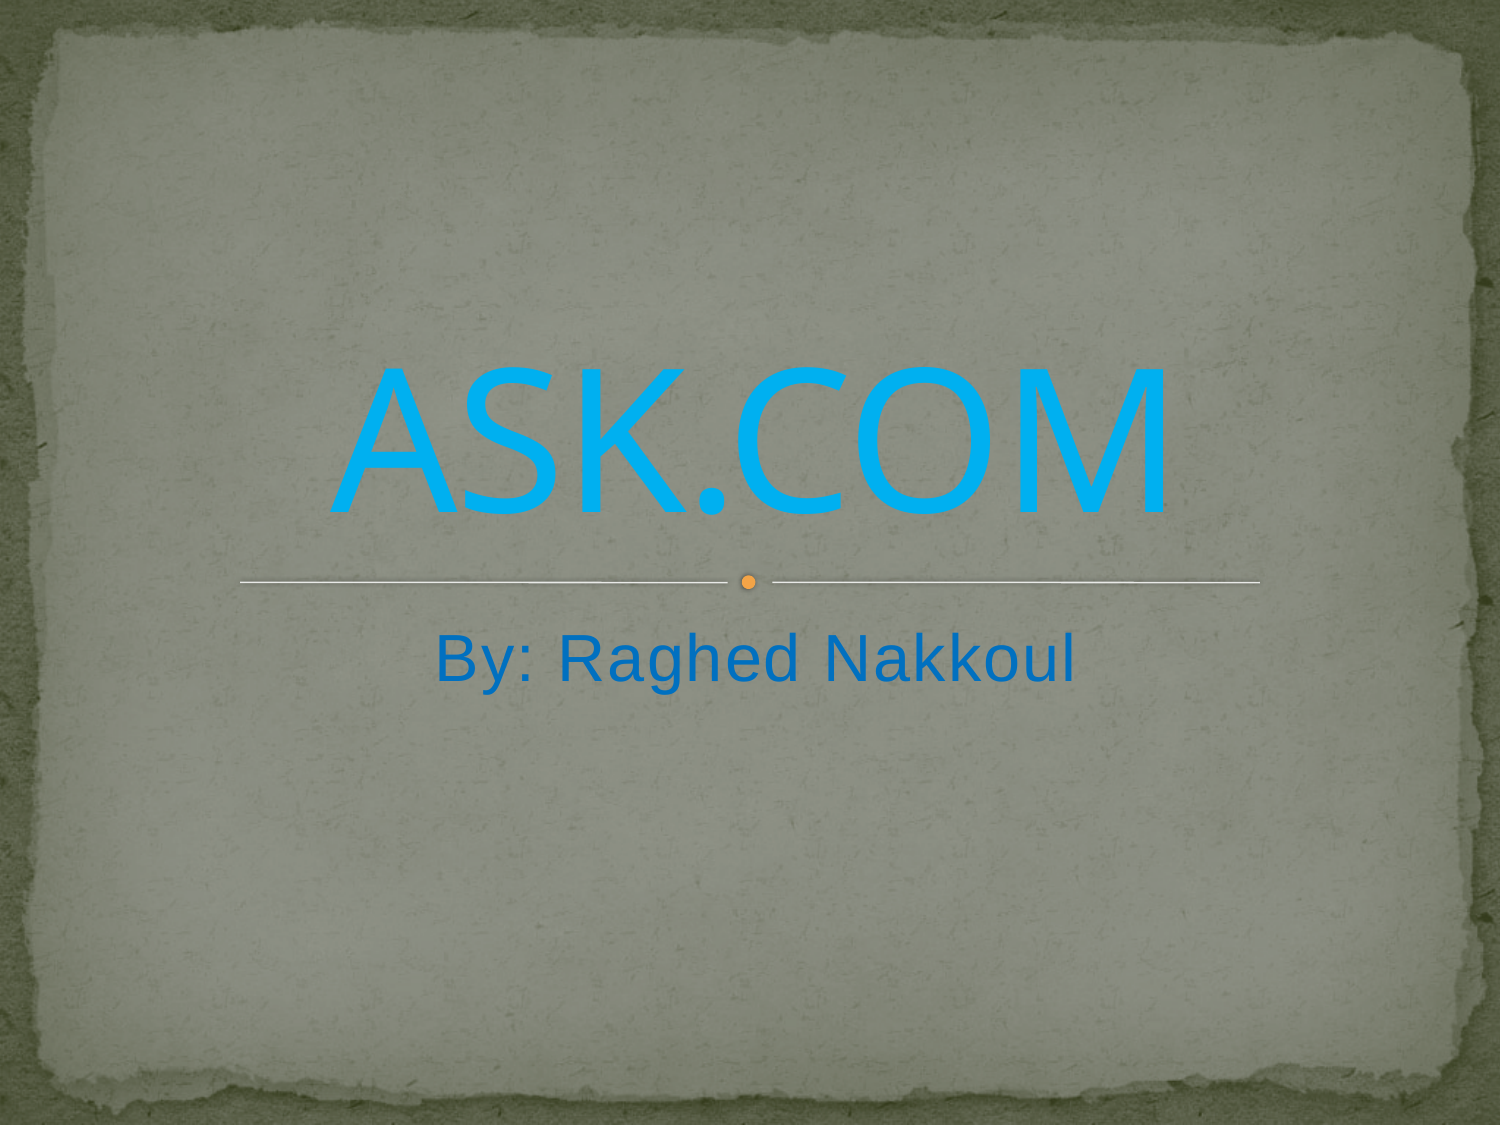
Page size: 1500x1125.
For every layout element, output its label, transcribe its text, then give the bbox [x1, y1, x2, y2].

subtitle By: Raghed Nakkoul [75, 606, 1438, 795]
title ASK.COM [74, 235, 1438, 561]
